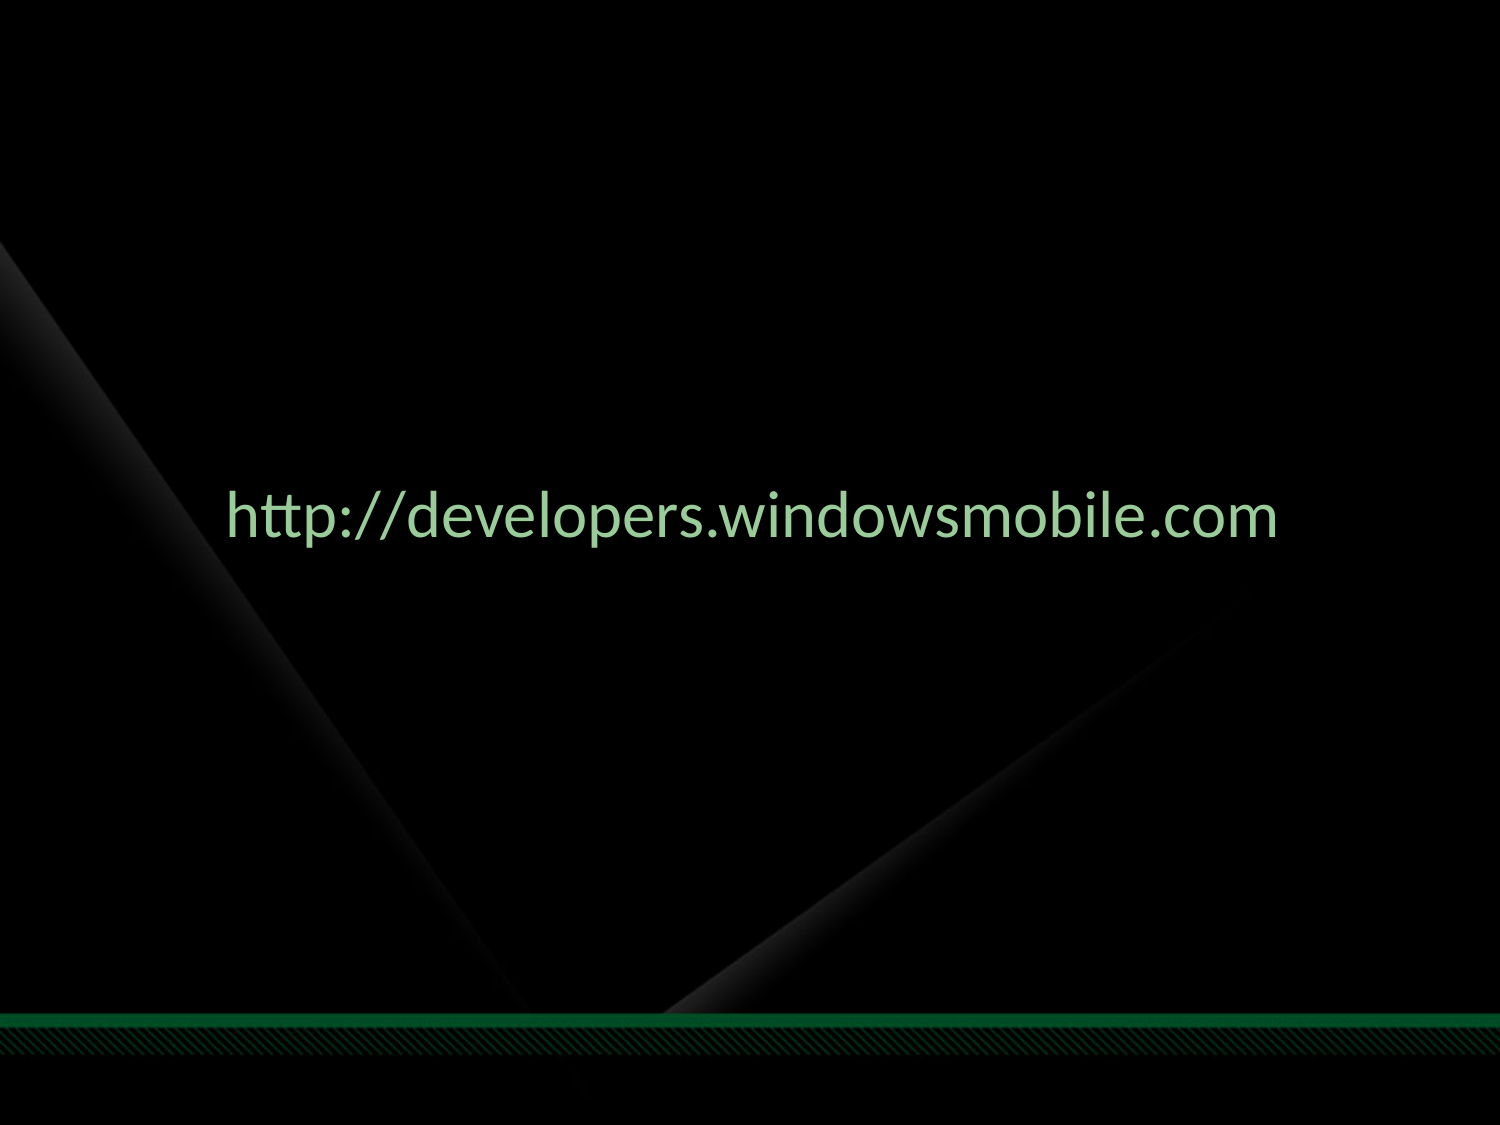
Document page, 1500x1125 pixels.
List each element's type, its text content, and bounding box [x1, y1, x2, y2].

list http://developers.windowsmobile.com [65, 480, 1441, 553]
picture [0, 0, 1500, 1125]
